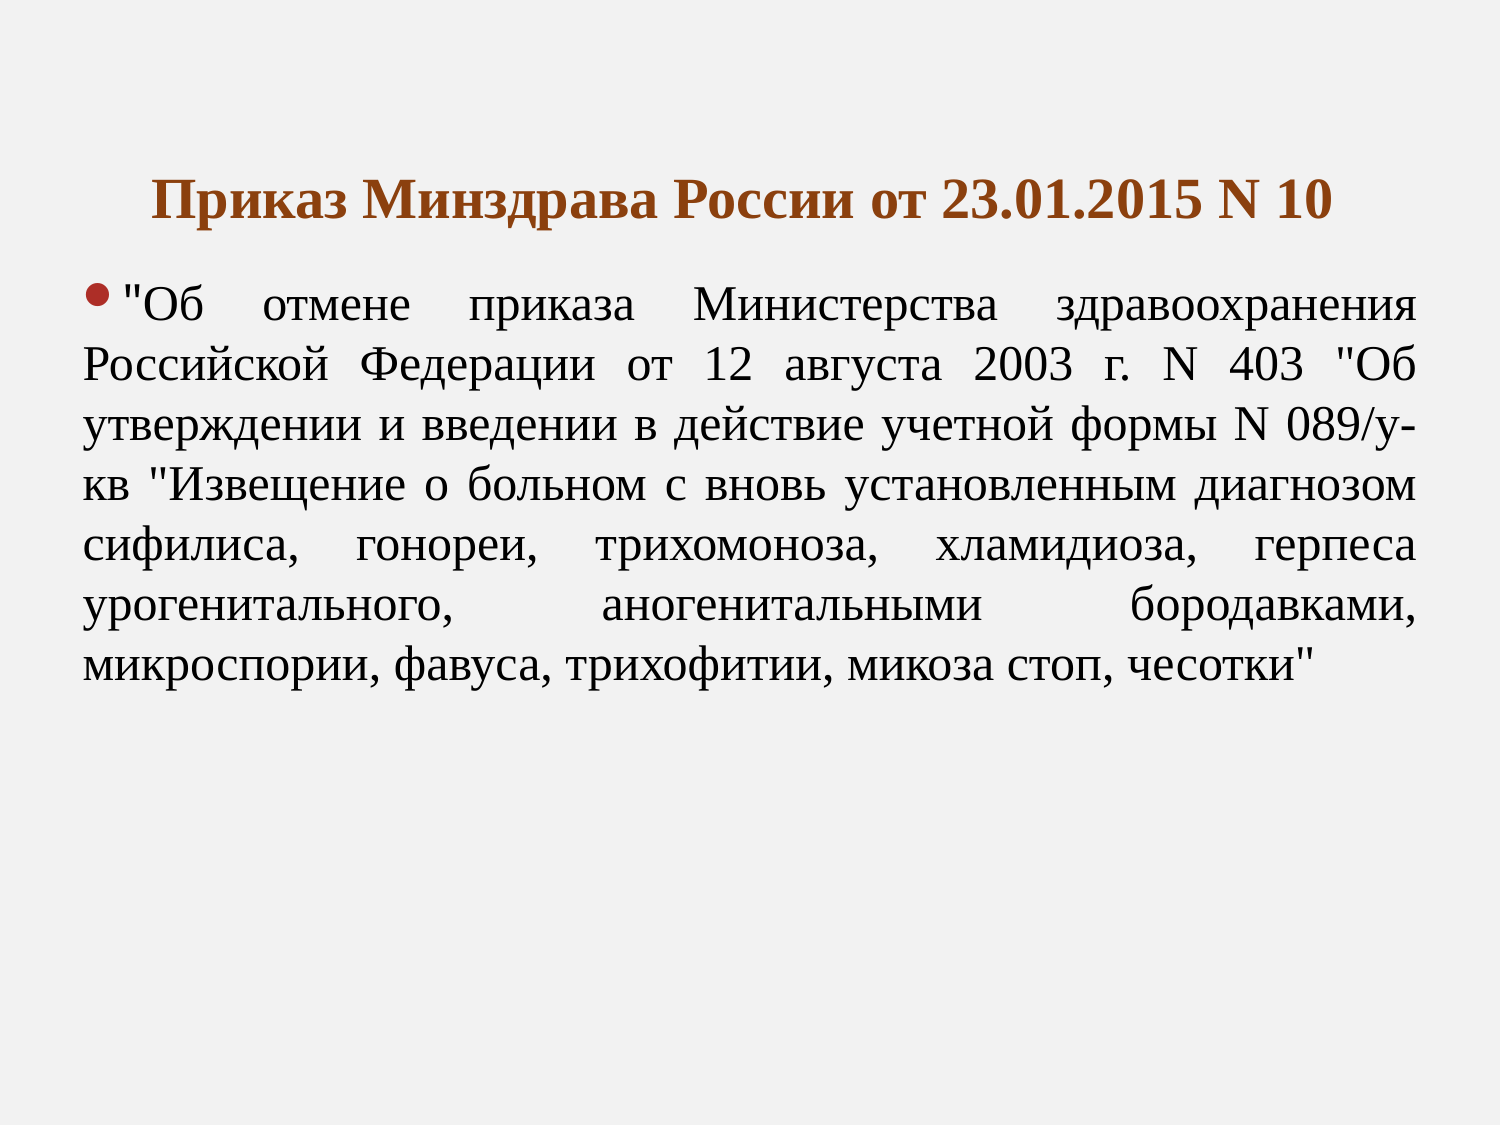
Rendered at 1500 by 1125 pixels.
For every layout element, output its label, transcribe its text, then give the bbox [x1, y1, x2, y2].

title Приказ Минздрава России от 23.01.2015 N 10 [75, 50, 1425, 238]
list "Об отмене приказа Министерства здравоохранения Российской Федерации от 12 августа 2003 г. N 403 "Об утверждении и введении в действие учетной формы N 089/у-кв "Извещение о больном с вновь установленным диагнозом сифилиса, гонореи, трихомоноза, хламидиоза, герпеса урогенитального, аногенитальными бородавками, микроспории, фавуса, трихофитии, микоза стоп, чесотки" [75, 262, 1425, 1005]
